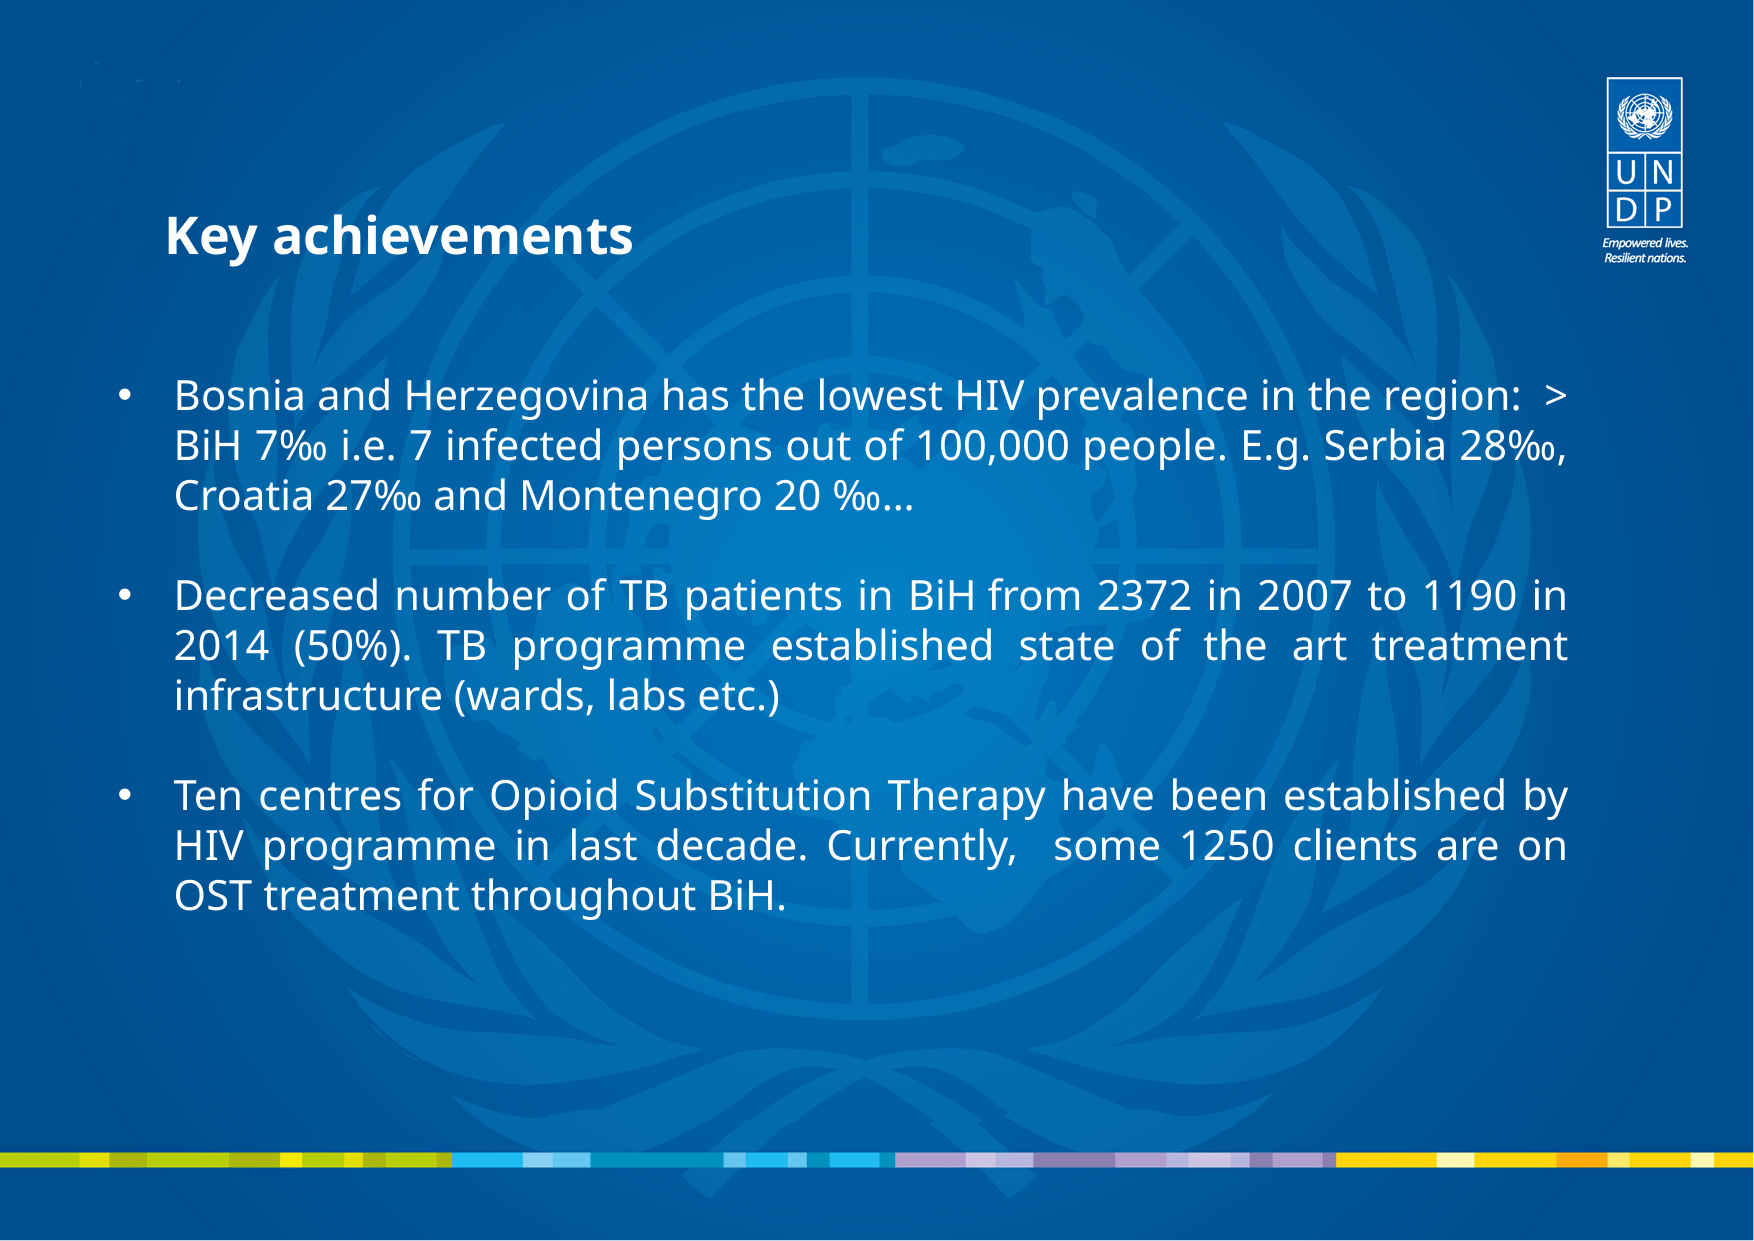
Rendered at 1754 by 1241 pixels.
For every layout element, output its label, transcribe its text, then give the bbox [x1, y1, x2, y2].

picture [0, 0, 1754, 1241]
text_box Bosnia and Herzegovina has the lowest HIV prevalence in the region: > BiH 7‰ i.e. 7 infected persons out of 100,000 people. E.g. Serbia 28‰, Croatia 27‰ and Montenegro 20 ‰… Decreased number of TB patients in BiH from 2372 in 2007 to 1190 in 2014 (50%). TB programme established state of the art treatment infrastructure (wards, labs etc.) Ten centres for Opioid Substitution Therapy have been established by HIV programme in last decade. Currently, some 1250 clients are on OST treatment throughout BiH. [102, 361, 1584, 927]
text_box Key achievements [0, 194, 1584, 273]
